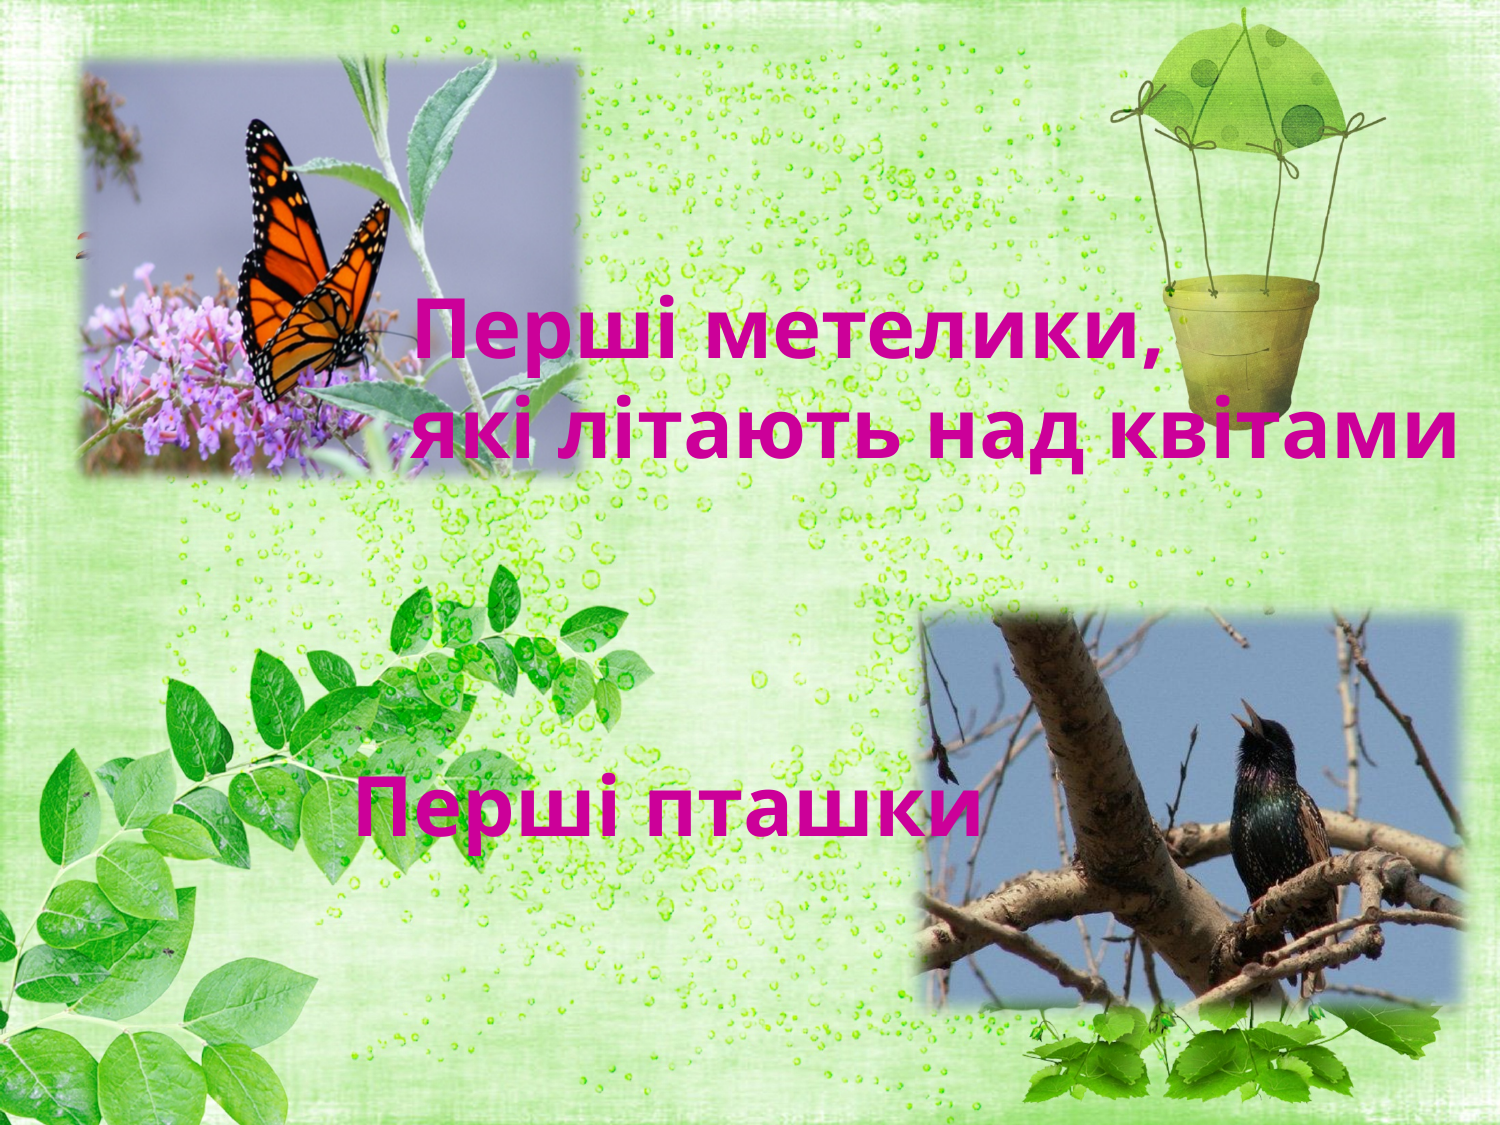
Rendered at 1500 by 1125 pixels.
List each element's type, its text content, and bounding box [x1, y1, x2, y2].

text_box Перші метелики, які літають над квітами [602, 267, 1478, 483]
text_box Перші пташки [336, 745, 898, 861]
picture [0, 0, 1500, 1125]
